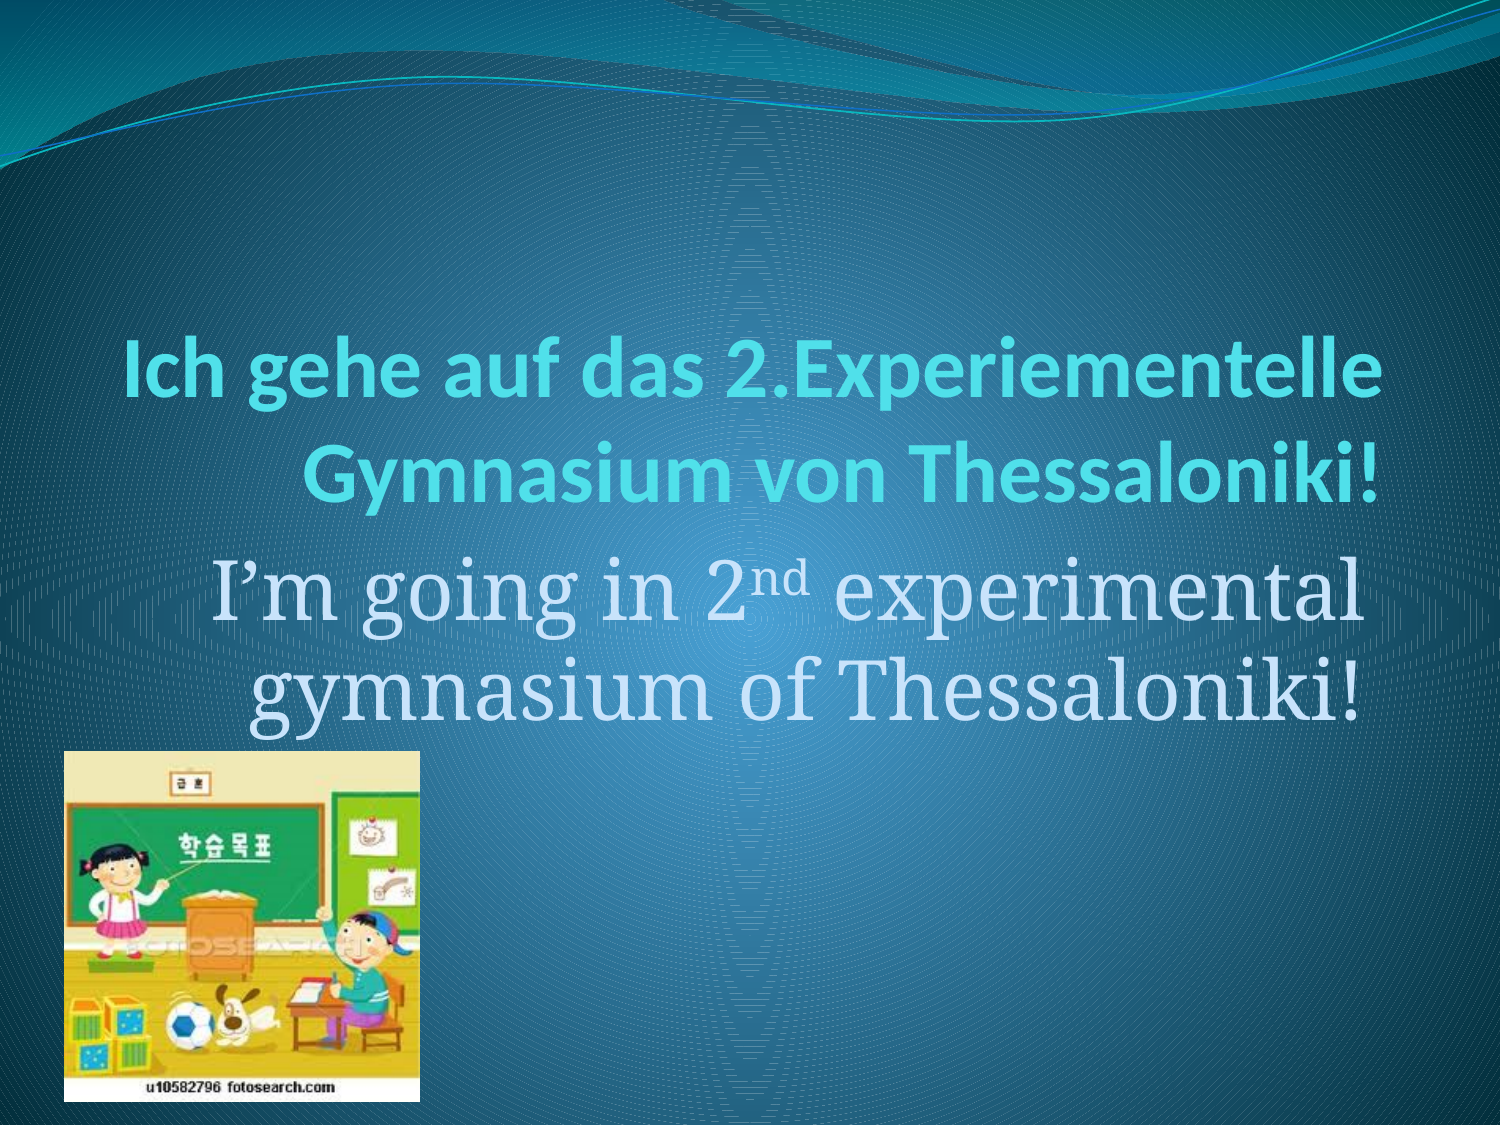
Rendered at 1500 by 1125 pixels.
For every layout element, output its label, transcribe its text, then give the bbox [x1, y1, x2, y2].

title Ich gehe auf das 2.Experiementelle Gymnasium von Thessaloniki! [100, 219, 1389, 520]
subtitle I’m going in 2nd experimental gymnasium of Thessaloniki! [87, 529, 1376, 818]
picture [64, 751, 420, 1102]
